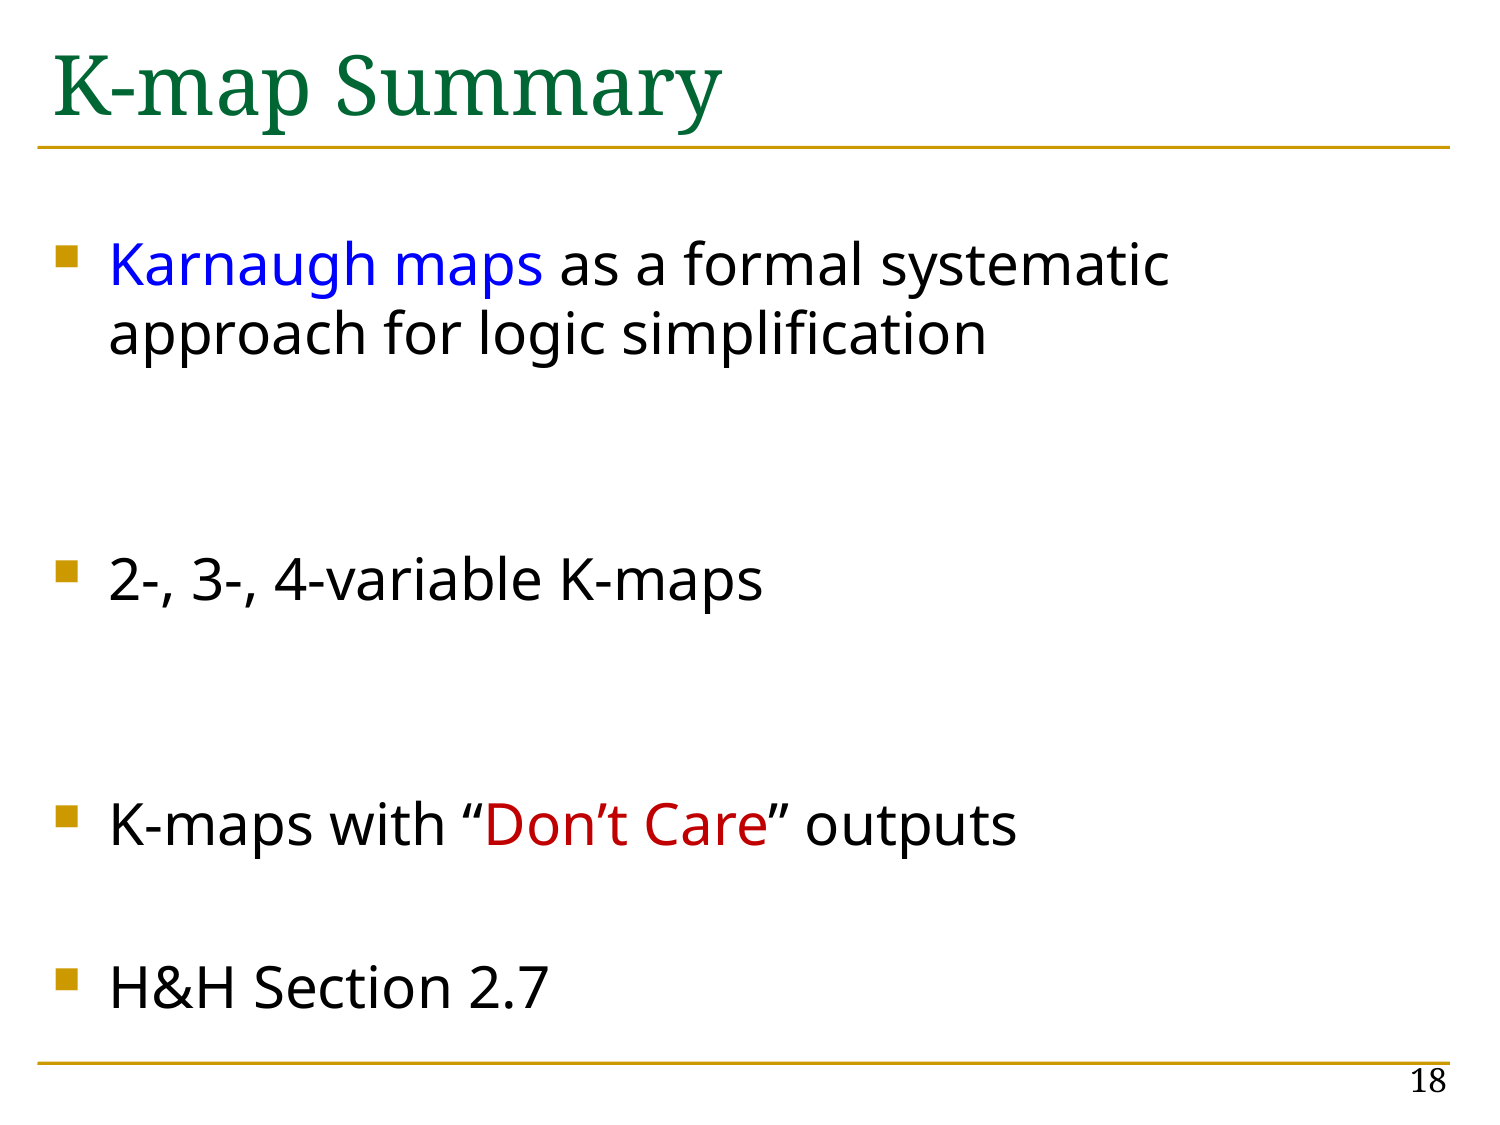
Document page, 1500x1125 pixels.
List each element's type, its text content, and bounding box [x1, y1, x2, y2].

slide_number 18 [1111, 1036, 1462, 1112]
list Karnaugh maps as a formal systematic approach for logic simplification 2-, 3-, 4-variable K-maps K-maps with “Don’t Care” outputs H&H Section 2.7 [37, 147, 1450, 1007]
title K-map Summary [37, 24, 1450, 147]
